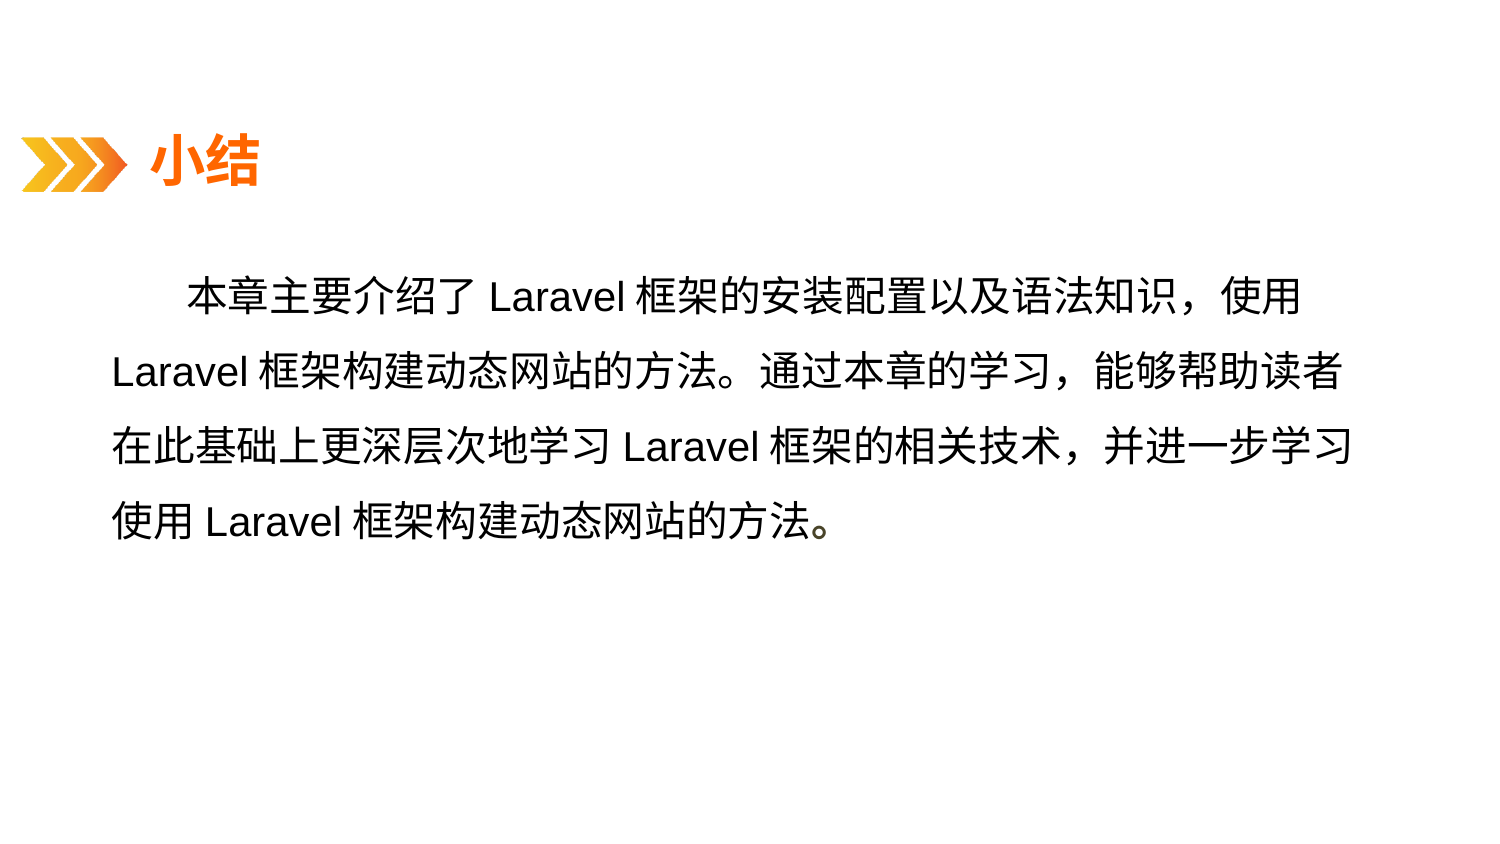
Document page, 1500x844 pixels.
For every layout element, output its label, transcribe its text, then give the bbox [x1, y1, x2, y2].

text_box 小结 [110, 100, 301, 217]
text_box 本章主要介绍了Laravel框架的安装配置以及语法知识，使用Laravel框架构建动态网站的方法。通过本章的学习，能够帮助读者在此基础上更深层次地学习Laravel框架的相关技术，并进一步学习使用Laravel框架构建动态网站的方法。 [100, 238, 1394, 550]
picture [0, 131, 140, 198]
